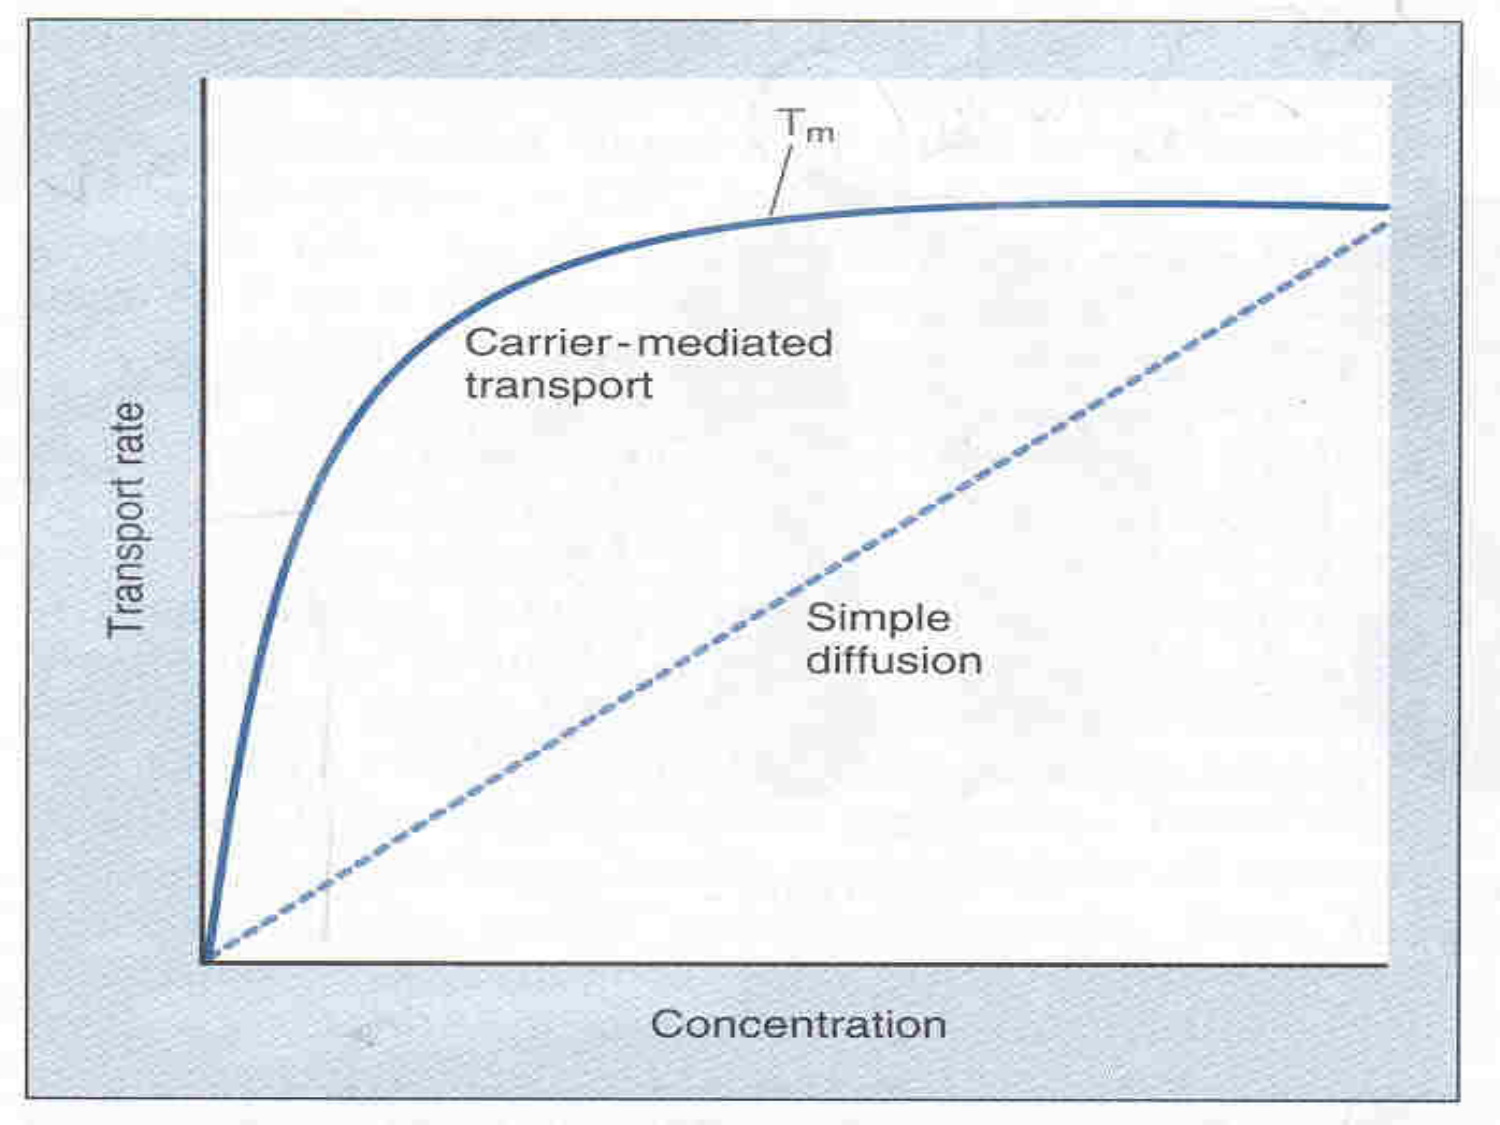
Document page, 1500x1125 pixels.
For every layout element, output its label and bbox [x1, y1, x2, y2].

list [0, 0, 1500, 1125]
